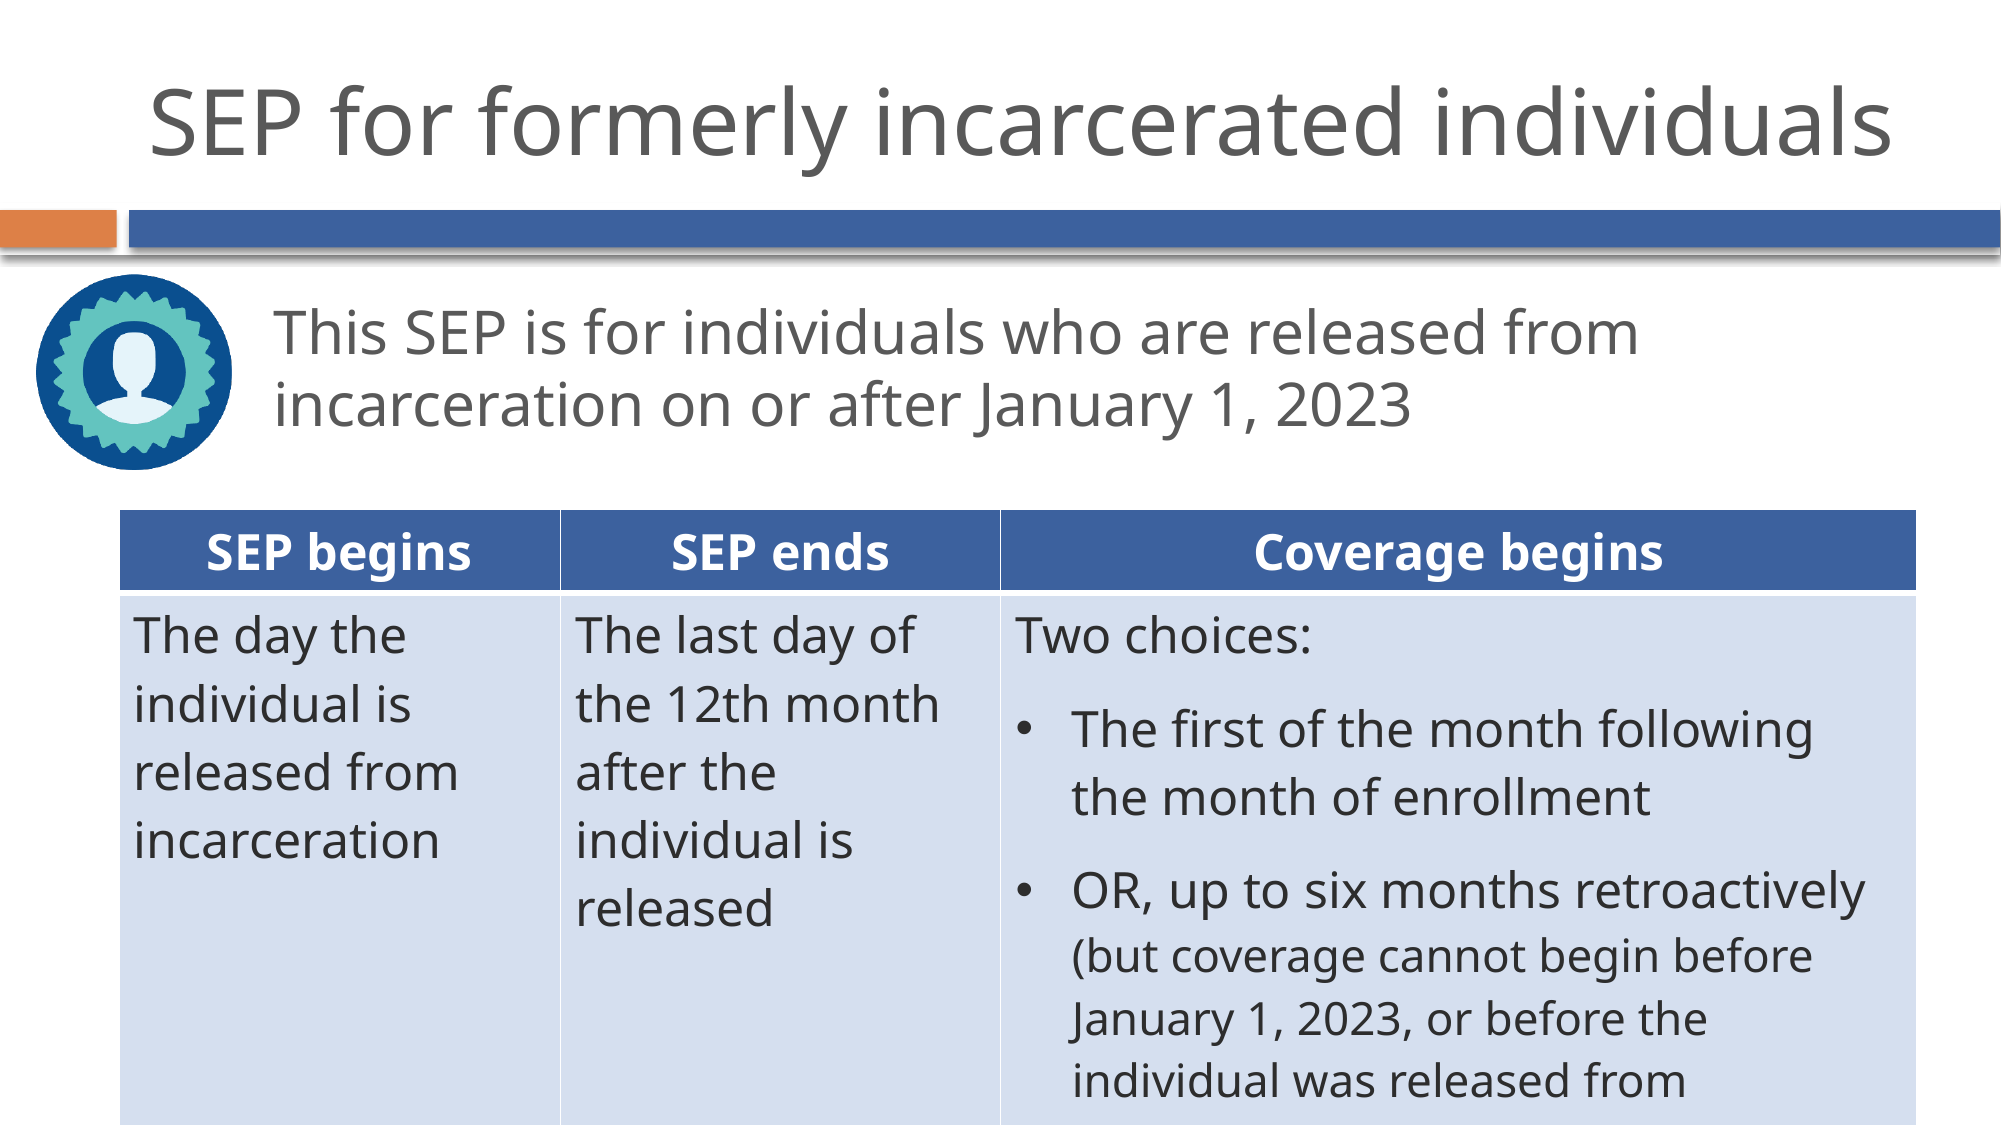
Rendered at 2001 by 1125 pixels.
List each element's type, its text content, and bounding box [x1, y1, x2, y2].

table_header SEP begins [120, 510, 560, 590]
table_cell Two choices: The first of the month following the month of enrollment OR, up to six months retroactively (but coverage cannot begin before January 1, 2023, or before the individual was released from incarceration) [1001, 596, 1916, 1125]
table_header SEP ends [561, 510, 1000, 590]
list This SEP is for individuals who are released from incarceration on or after January 1, 2023 [258, 286, 1892, 449]
title SEP for formerly incarcerated individuals [133, 37, 1918, 200]
table_cell The last day of the 12th month after the individual is released [561, 596, 1000, 1125]
table_header Coverage begins [1001, 510, 1916, 590]
picture [36, 273, 232, 470]
table_cell The day the individual is released from incarceration [120, 596, 560, 1125]
